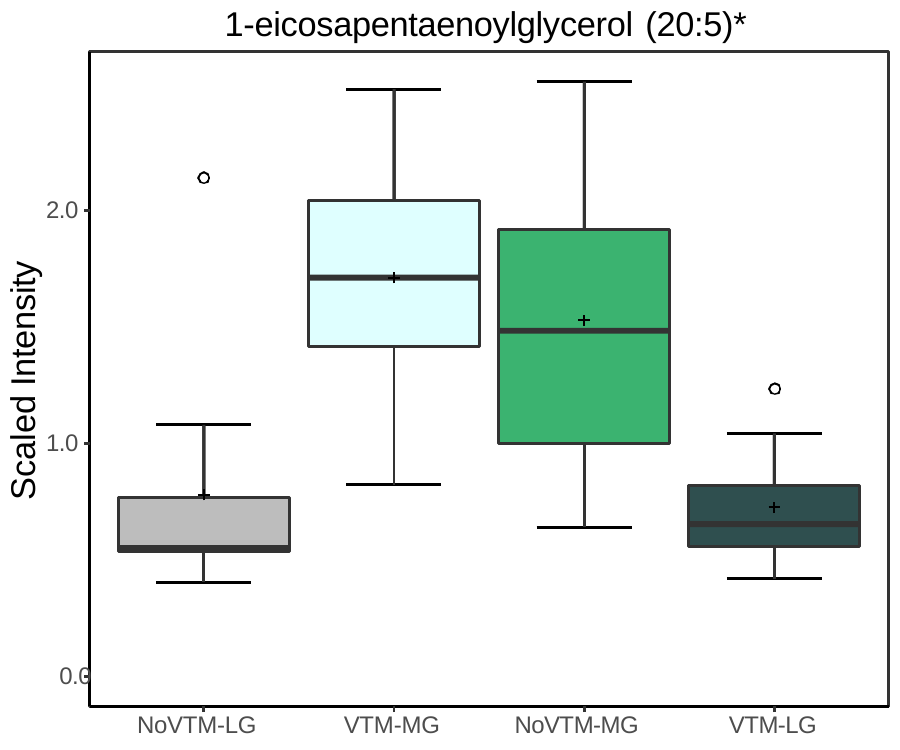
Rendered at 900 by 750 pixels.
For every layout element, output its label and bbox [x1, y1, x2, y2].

text_box [1, 256, 82, 503]
text_box [222, 0, 756, 44]
footer [57, 661, 95, 750]
text_box [44, 192, 82, 224]
text_box [83, 50, 891, 738]
slide_number [134, 713, 275, 750]
